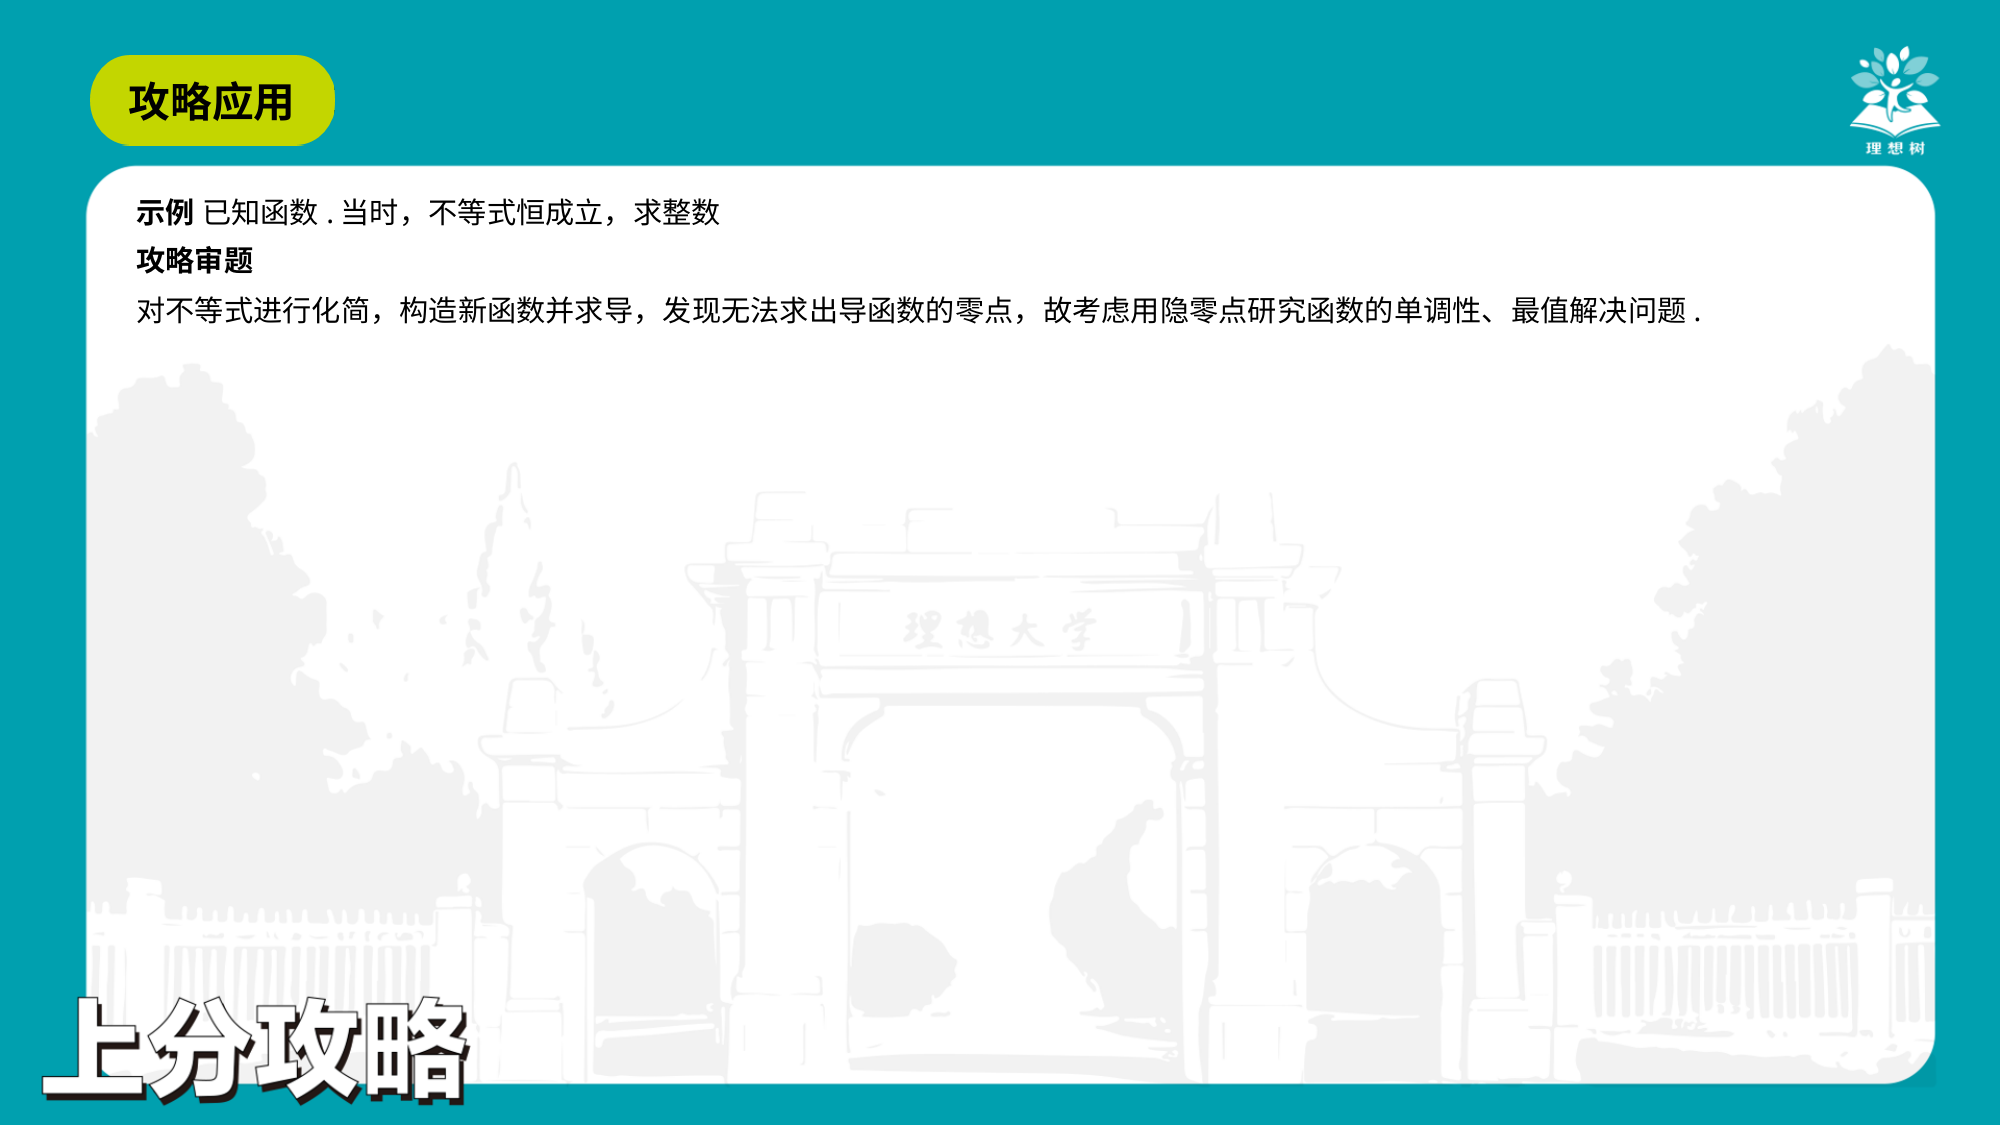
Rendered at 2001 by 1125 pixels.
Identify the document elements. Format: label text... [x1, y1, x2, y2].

picture [0, 0, 2000, 1125]
text_box 攻略审题 对不等式进行化简，构造新函数并求导，发现无法求出导函数的零点，故考虑用隐零点研究函数的单调性、最值解决问题. [136, 223, 1865, 323]
